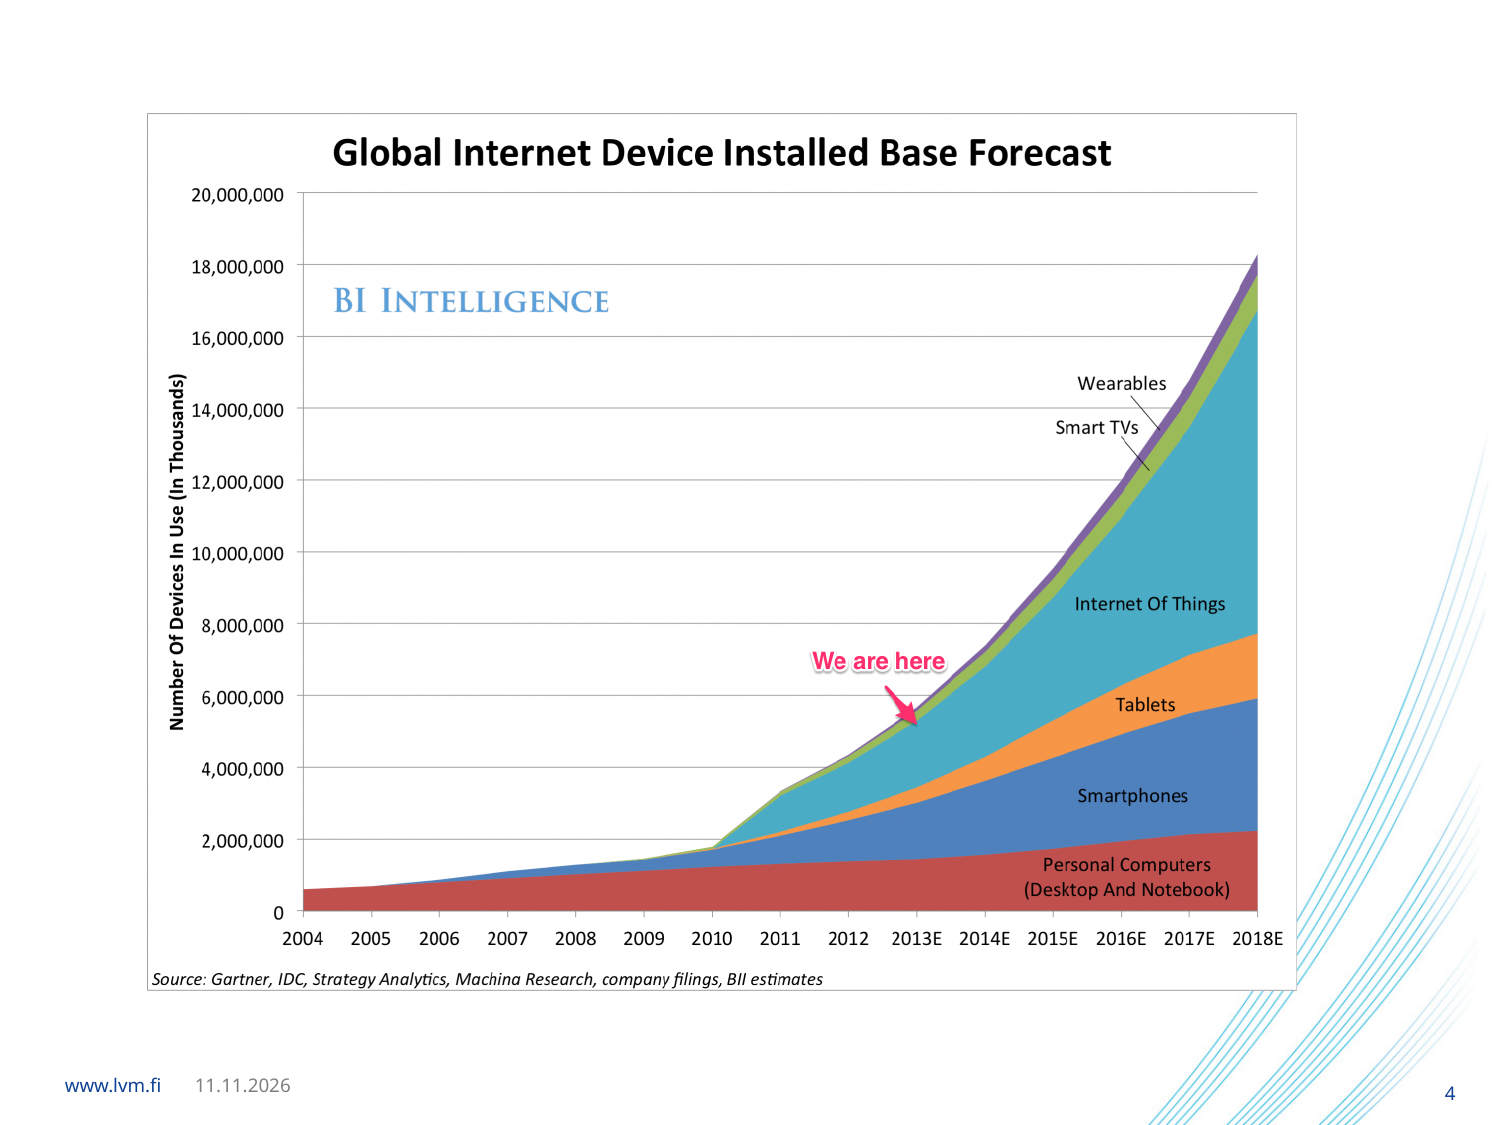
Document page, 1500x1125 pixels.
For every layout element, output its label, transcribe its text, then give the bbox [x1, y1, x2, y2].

picture [147, 113, 1494, 1125]
slide_number 4 [1316, 1073, 1471, 1119]
